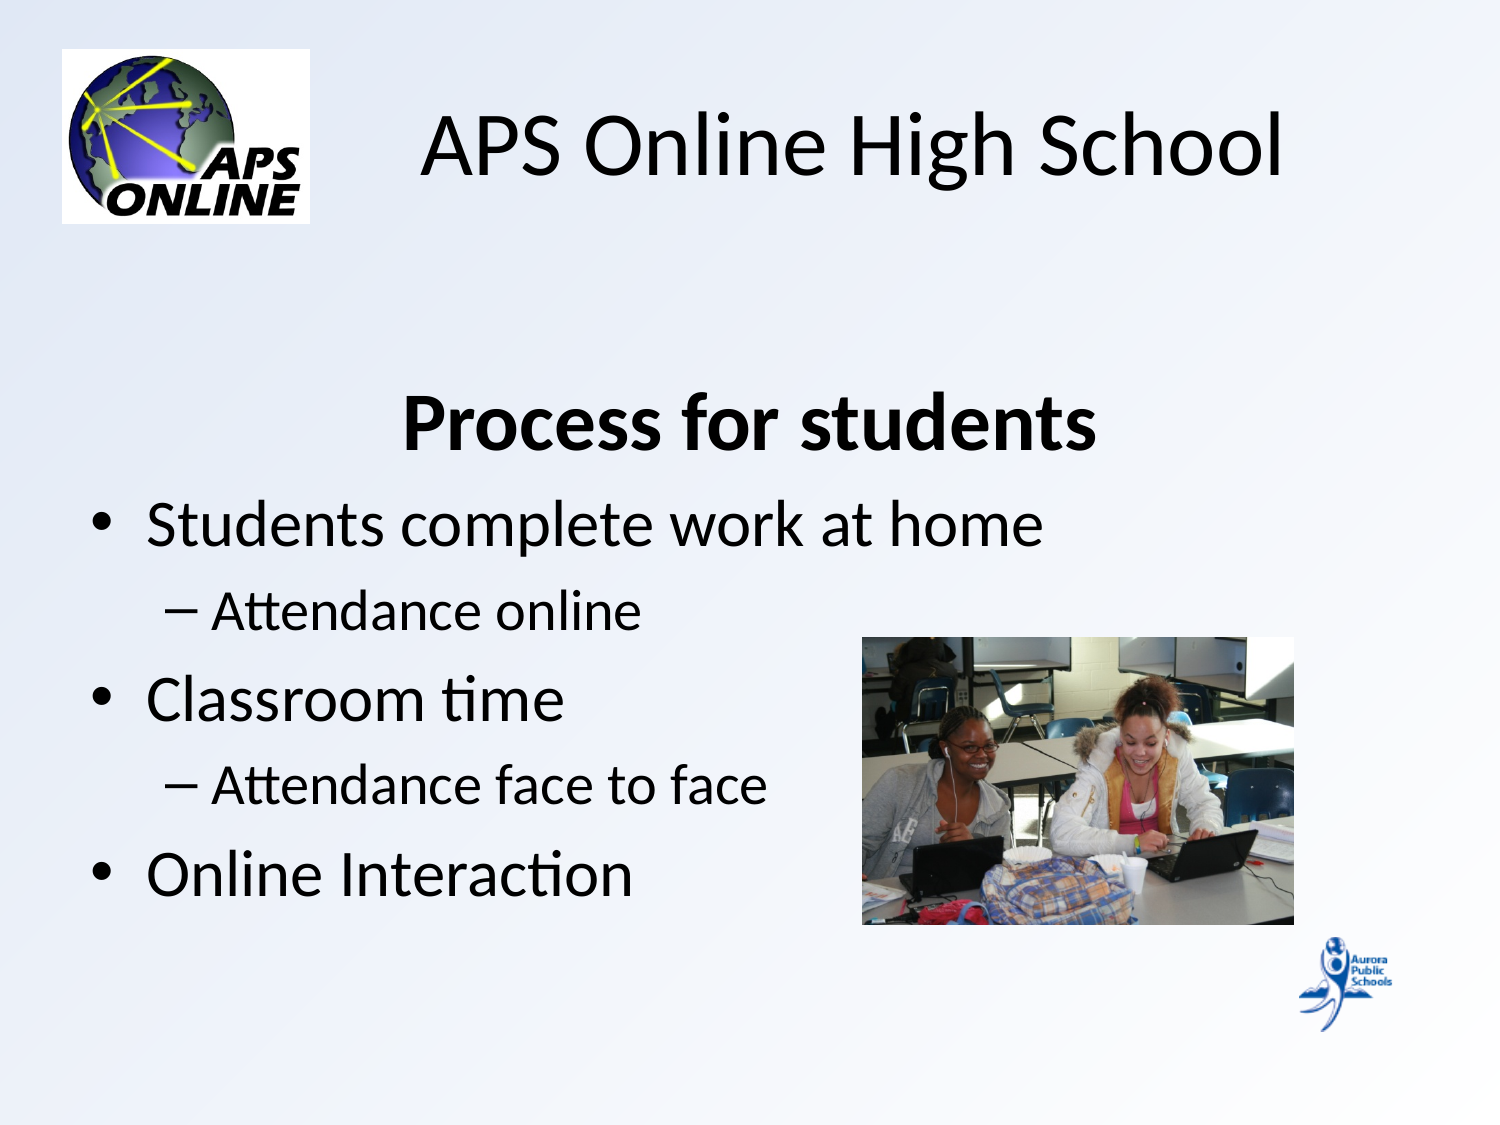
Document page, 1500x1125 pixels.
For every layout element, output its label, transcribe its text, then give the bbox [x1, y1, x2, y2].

title APS Online High School [75, 45, 1425, 233]
picture [62, 49, 310, 225]
list Process for students Students complete work at home Attendance online Classroom time Attendance face to face Online Interaction [75, 262, 1425, 1005]
picture [1299, 937, 1394, 1032]
picture [862, 637, 1294, 926]
